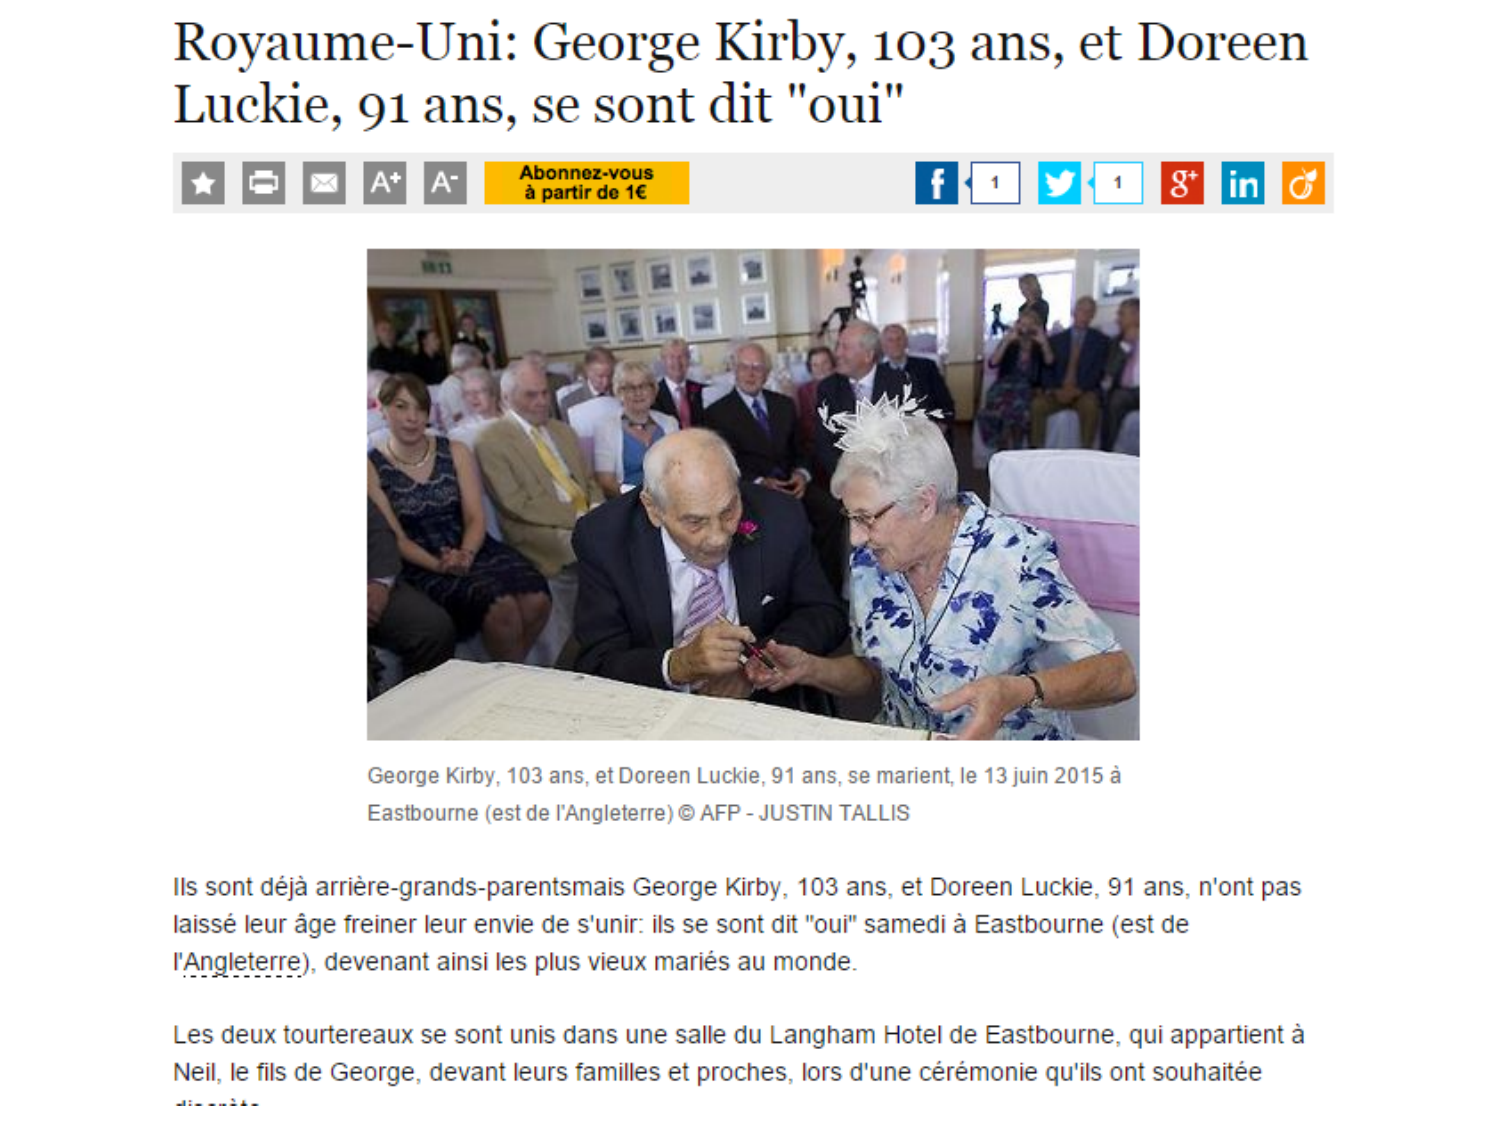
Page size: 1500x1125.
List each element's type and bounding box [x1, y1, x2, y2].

picture [152, 7, 1336, 1106]
